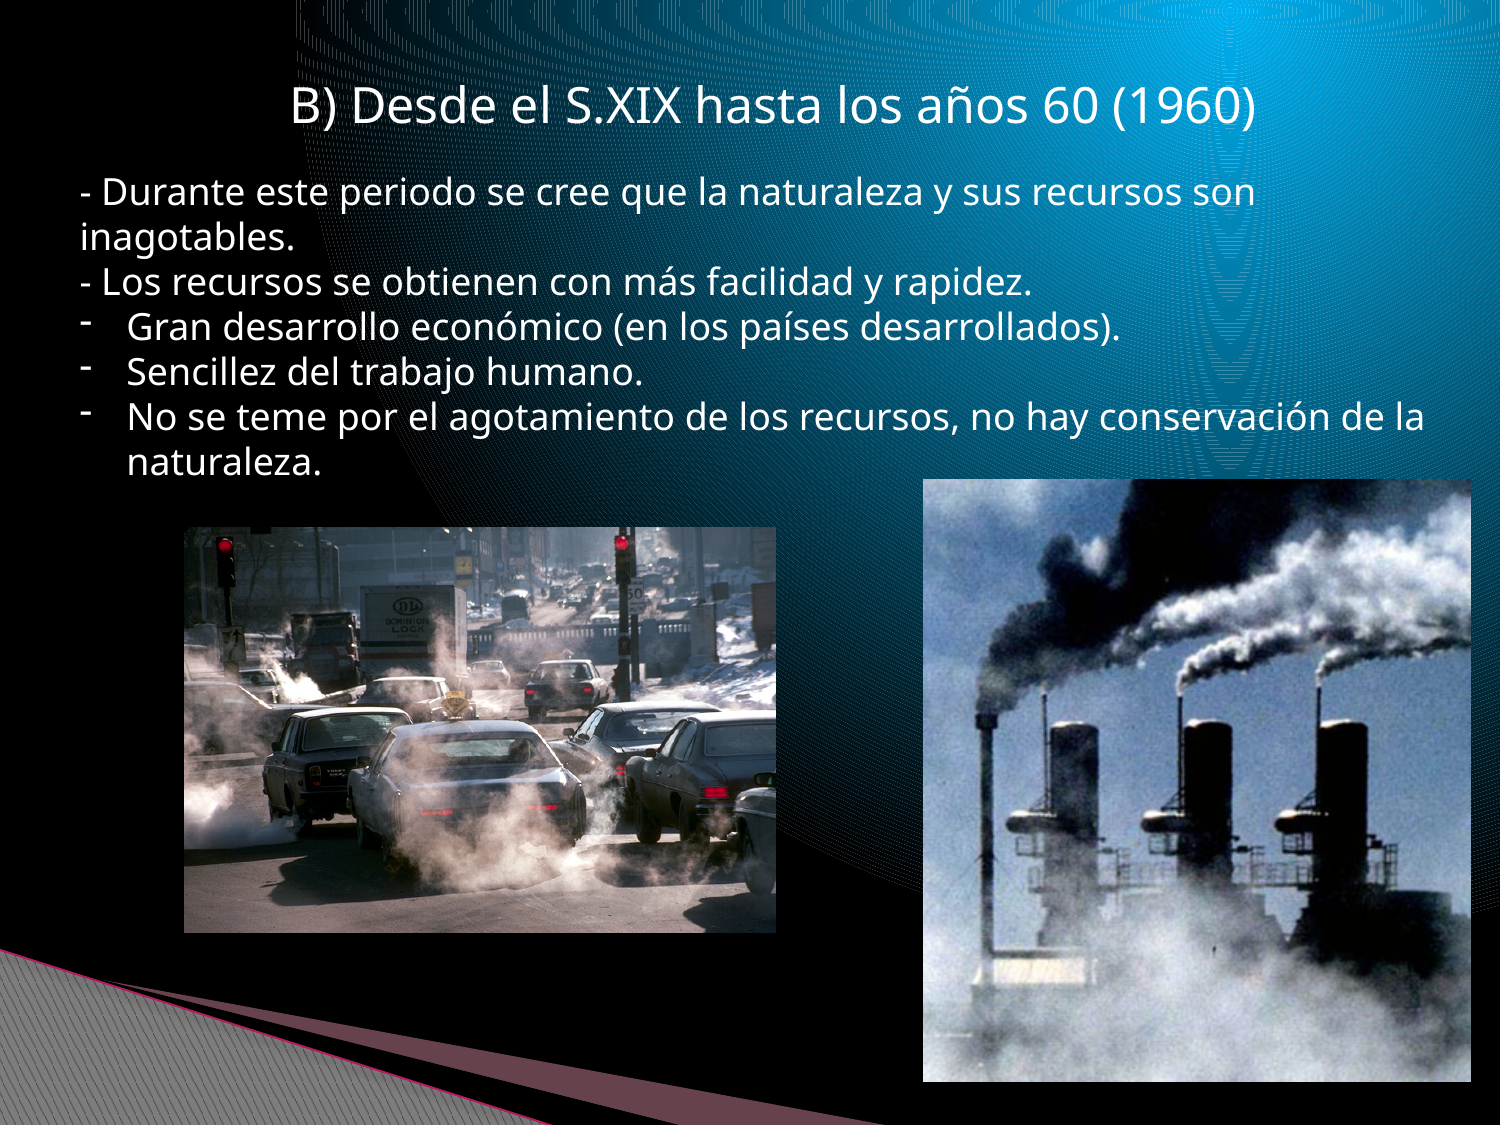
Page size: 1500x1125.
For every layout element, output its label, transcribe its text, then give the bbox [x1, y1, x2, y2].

picture [0, 952, 543, 1125]
text_box - Durante este periodo se cree que la naturaleza y sus recursos son inagotables. - Los recursos se obtienen con más facilidad y rapidez. Gran desarrollo económico (en los países desarrollados). Sencillez del trabajo humano. No se teme por el agotamiento de los recursos, no hay conservación de la naturaleza. [64, 160, 1471, 581]
text_box B) Desde el S.XIX hasta los años 60 (1960) [218, 66, 1329, 142]
picture [923, 479, 1471, 1082]
picture [184, 526, 776, 933]
